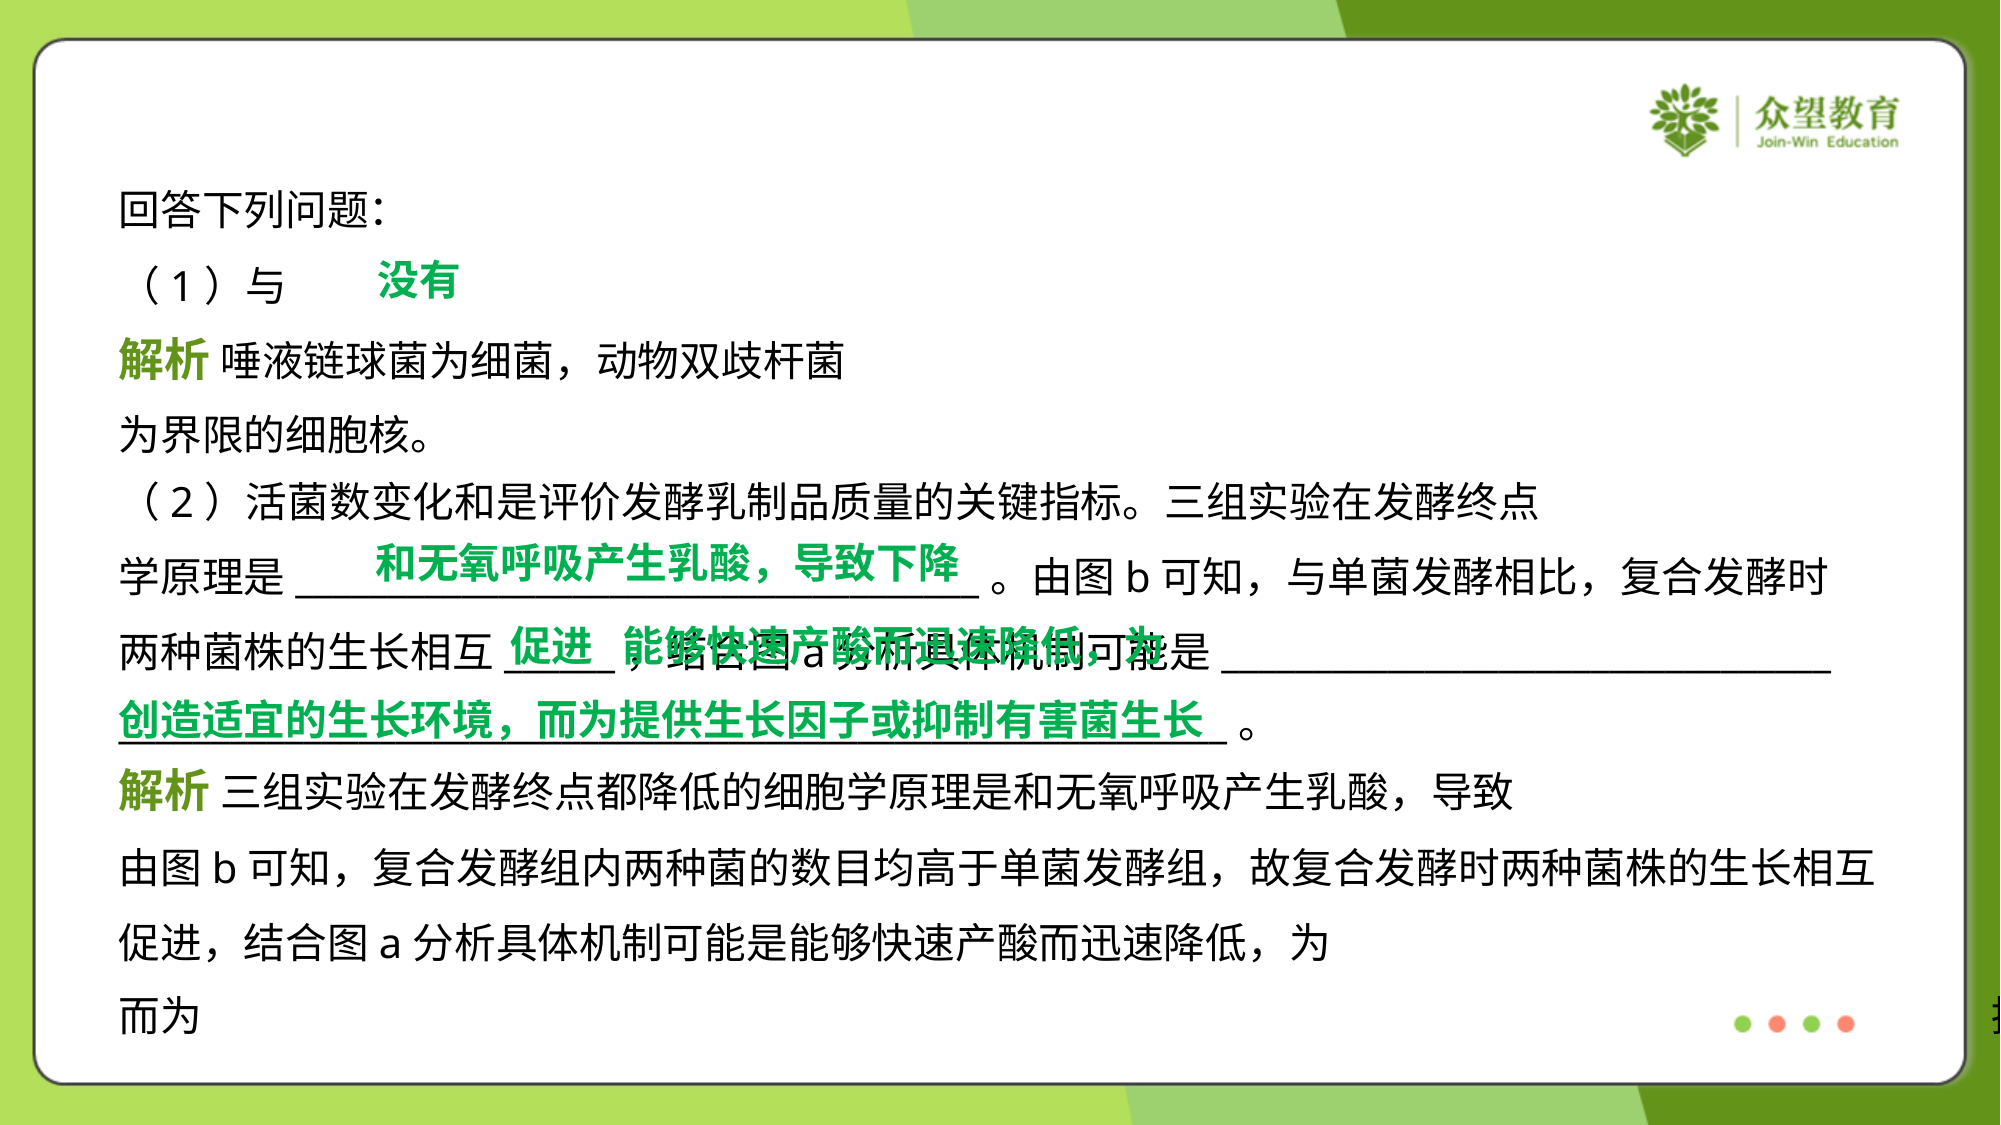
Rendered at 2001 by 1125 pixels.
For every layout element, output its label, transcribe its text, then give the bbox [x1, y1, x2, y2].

picture [0, 0, 2000, 1125]
text_box 回答下列问题： [118, 158, 1883, 226]
text_box 没有 [362, 228, 477, 296]
text_box 促进 [495, 595, 609, 663]
